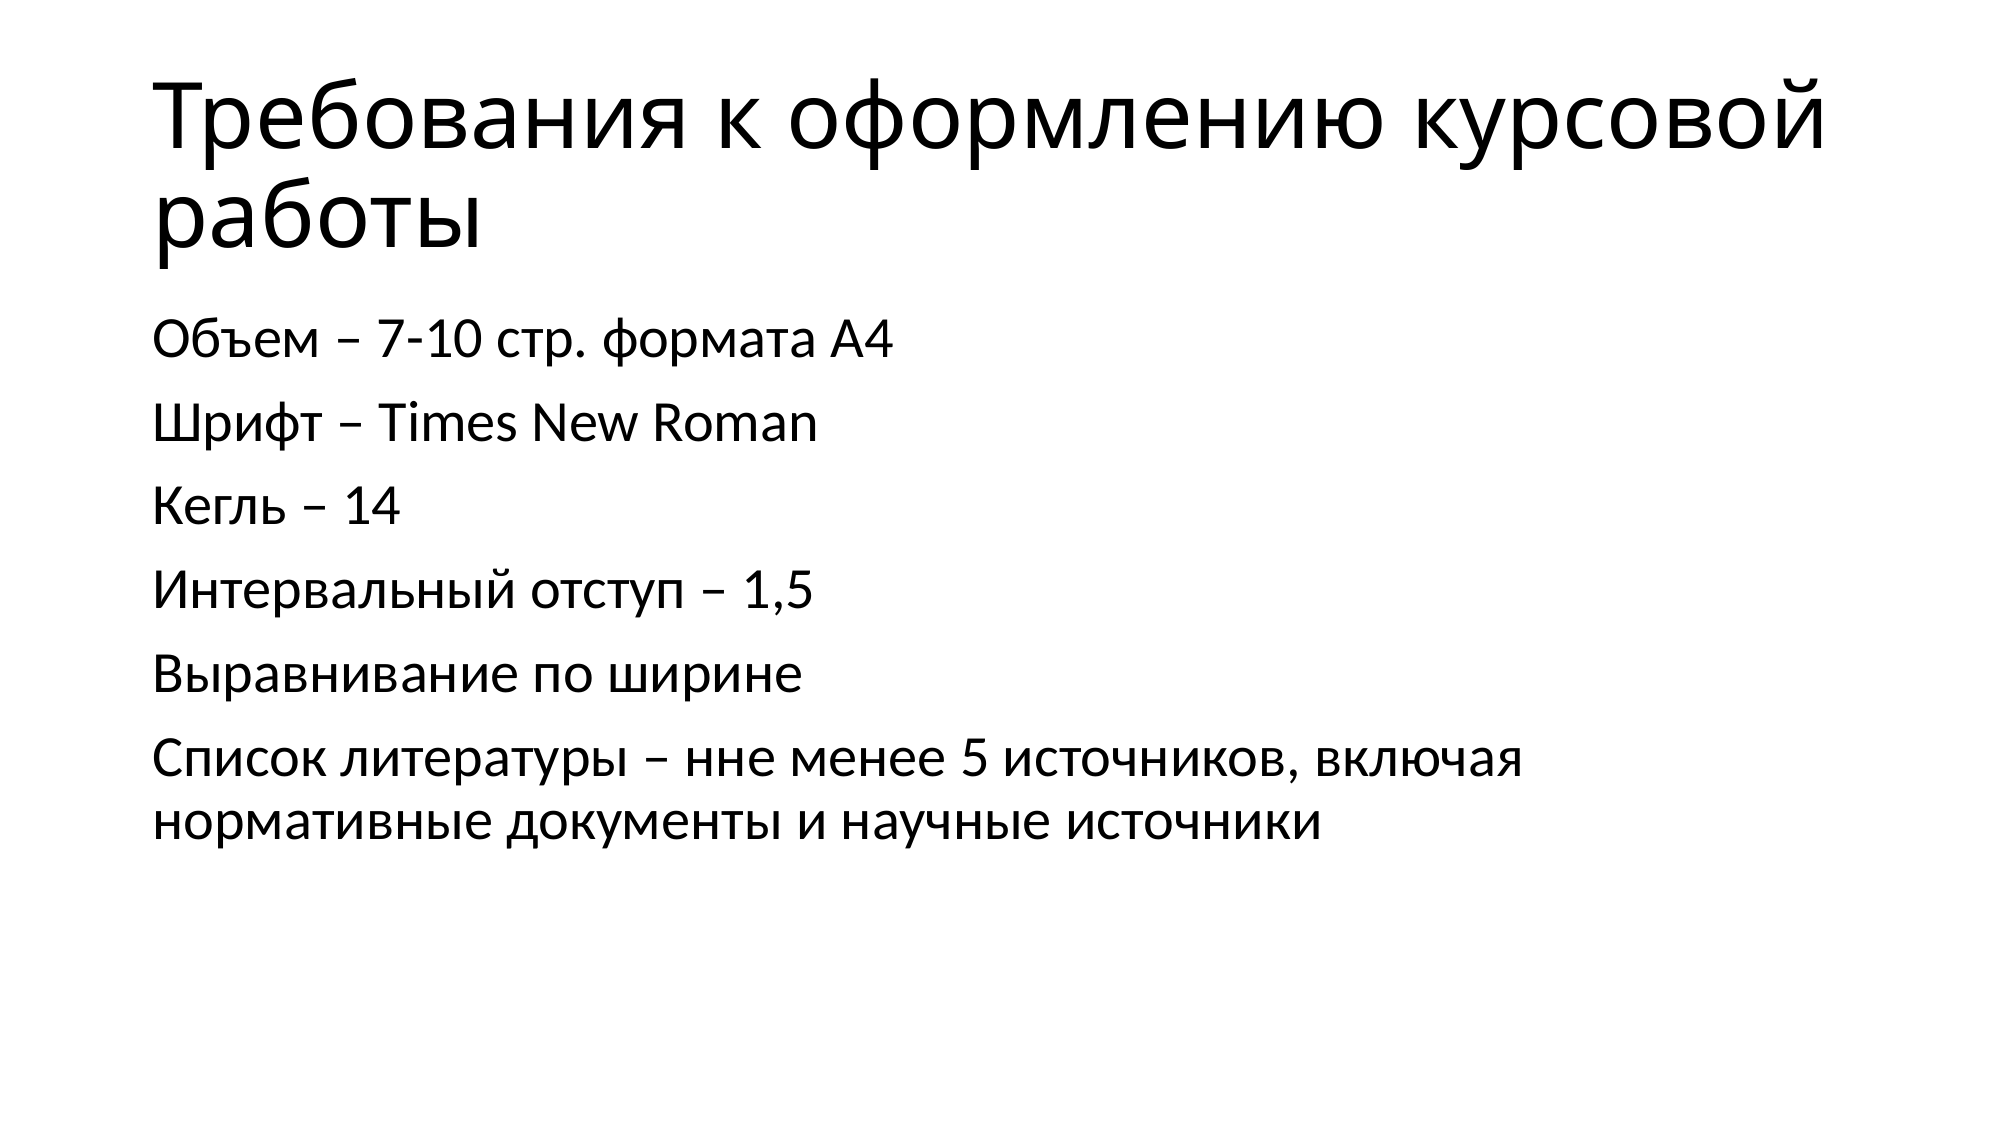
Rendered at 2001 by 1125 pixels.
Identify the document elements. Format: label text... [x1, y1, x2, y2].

title Требования к оформлению курсовой работы [137, 59, 1863, 278]
list Объем – 7-10 стр. формата А4 Шрифт – Times New Roman Кегль – 14 Интервальный отступ – 1,5 Выравнивание по ширине Список литературы – нне менее 5 источников, включая нормативные документы и научные источники [137, 299, 1863, 1014]
